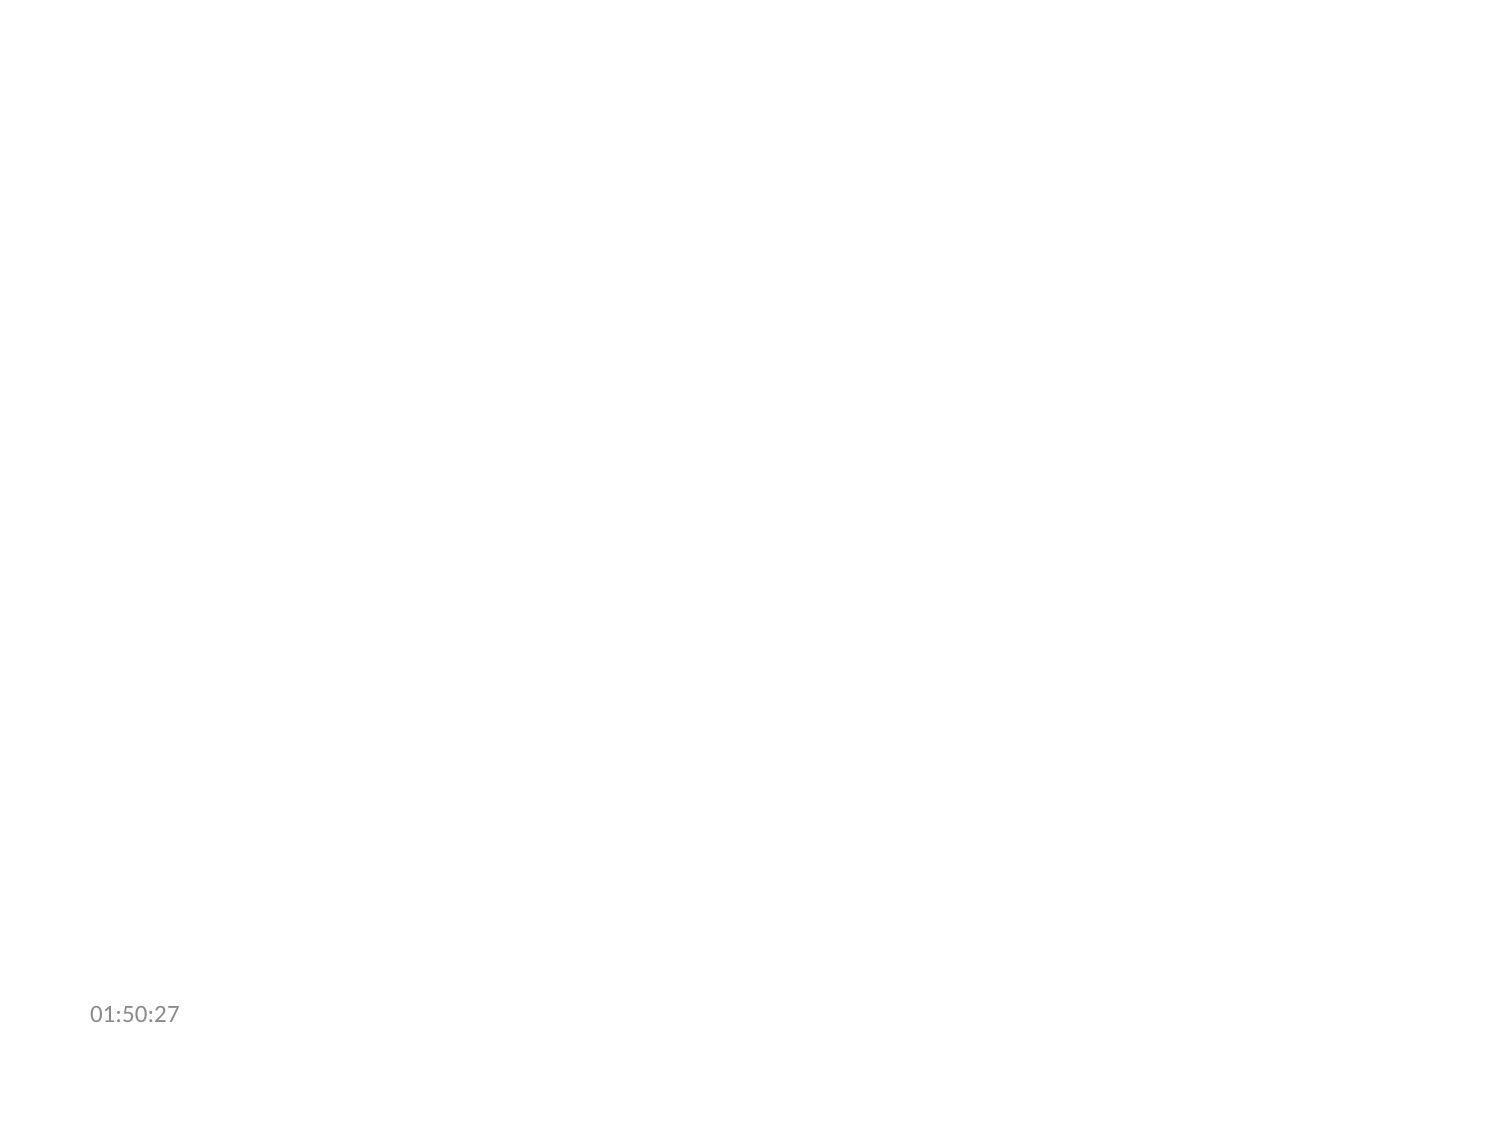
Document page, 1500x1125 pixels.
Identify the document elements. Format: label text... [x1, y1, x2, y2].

text_box 15:35:09 [75, 982, 425, 1043]
